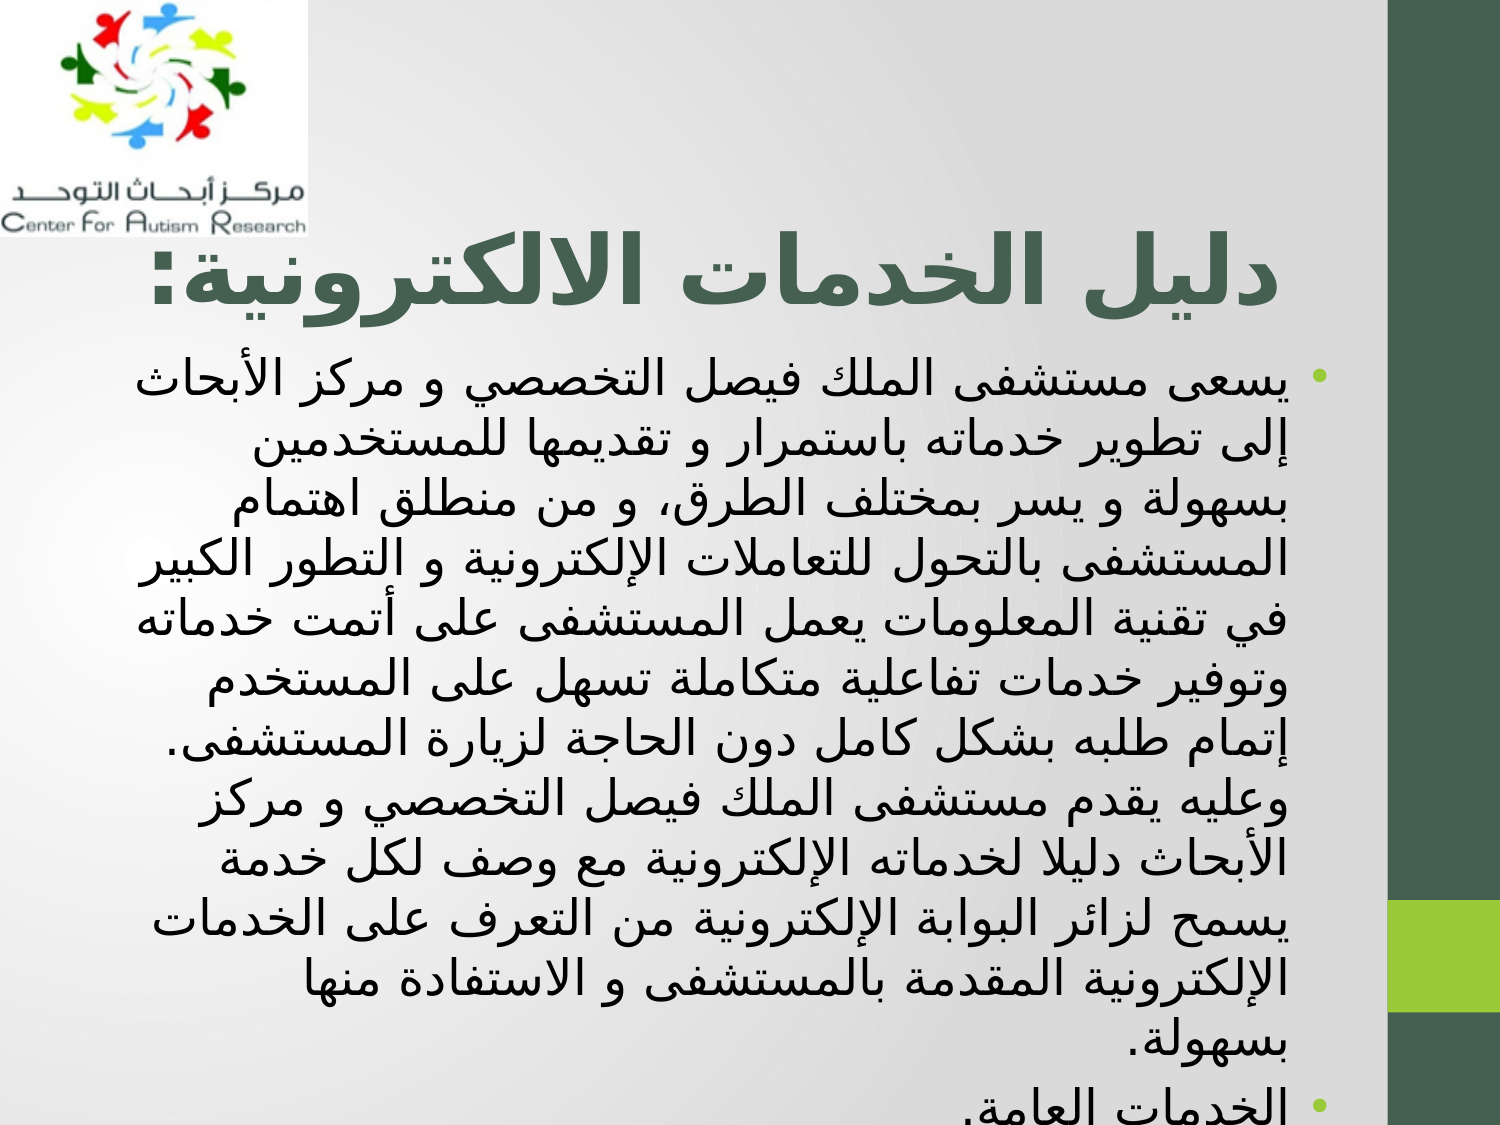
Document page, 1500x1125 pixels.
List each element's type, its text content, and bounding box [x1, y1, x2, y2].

title دليل الخدمات الالكترونية: [88, 172, 1339, 361]
list يسعى مستشفى الملك فيصل التخصصي و مركز الأبحاث إلى تطوير خدماته باستمرار و تقديمها للمستخدمين بسهولة و يسر بمختلف الطرق، و من منطلق اهتمام المستشفى بالتحول للتعاملات الإلكترونية و التطور الكبير في تقنية المعلومات يعمل المستشفى على أتمت خدماته وتوفير خدمات تفاعلية متكاملة تسهل على المستخدم إتمام طلبه بشكل كامل دون الحاجة لزيارة المستشفى. وعليه يقدم مستشفى الملك فيصل التخصصي و مركز الأبحاث دليلا لخدماته الإلكترونية مع وصف لكل خدمة يسمح لزائر البوابة الإلكترونية من التعرف على الخدمات الإلكترونية المقدمة بالمستشفى و الاستفادة منها بسهولة. الخدمات العامة. خدمات المرضى. خدمات الموارد والمنافسات. [112, 337, 1363, 1125]
picture [0, 0, 308, 237]
